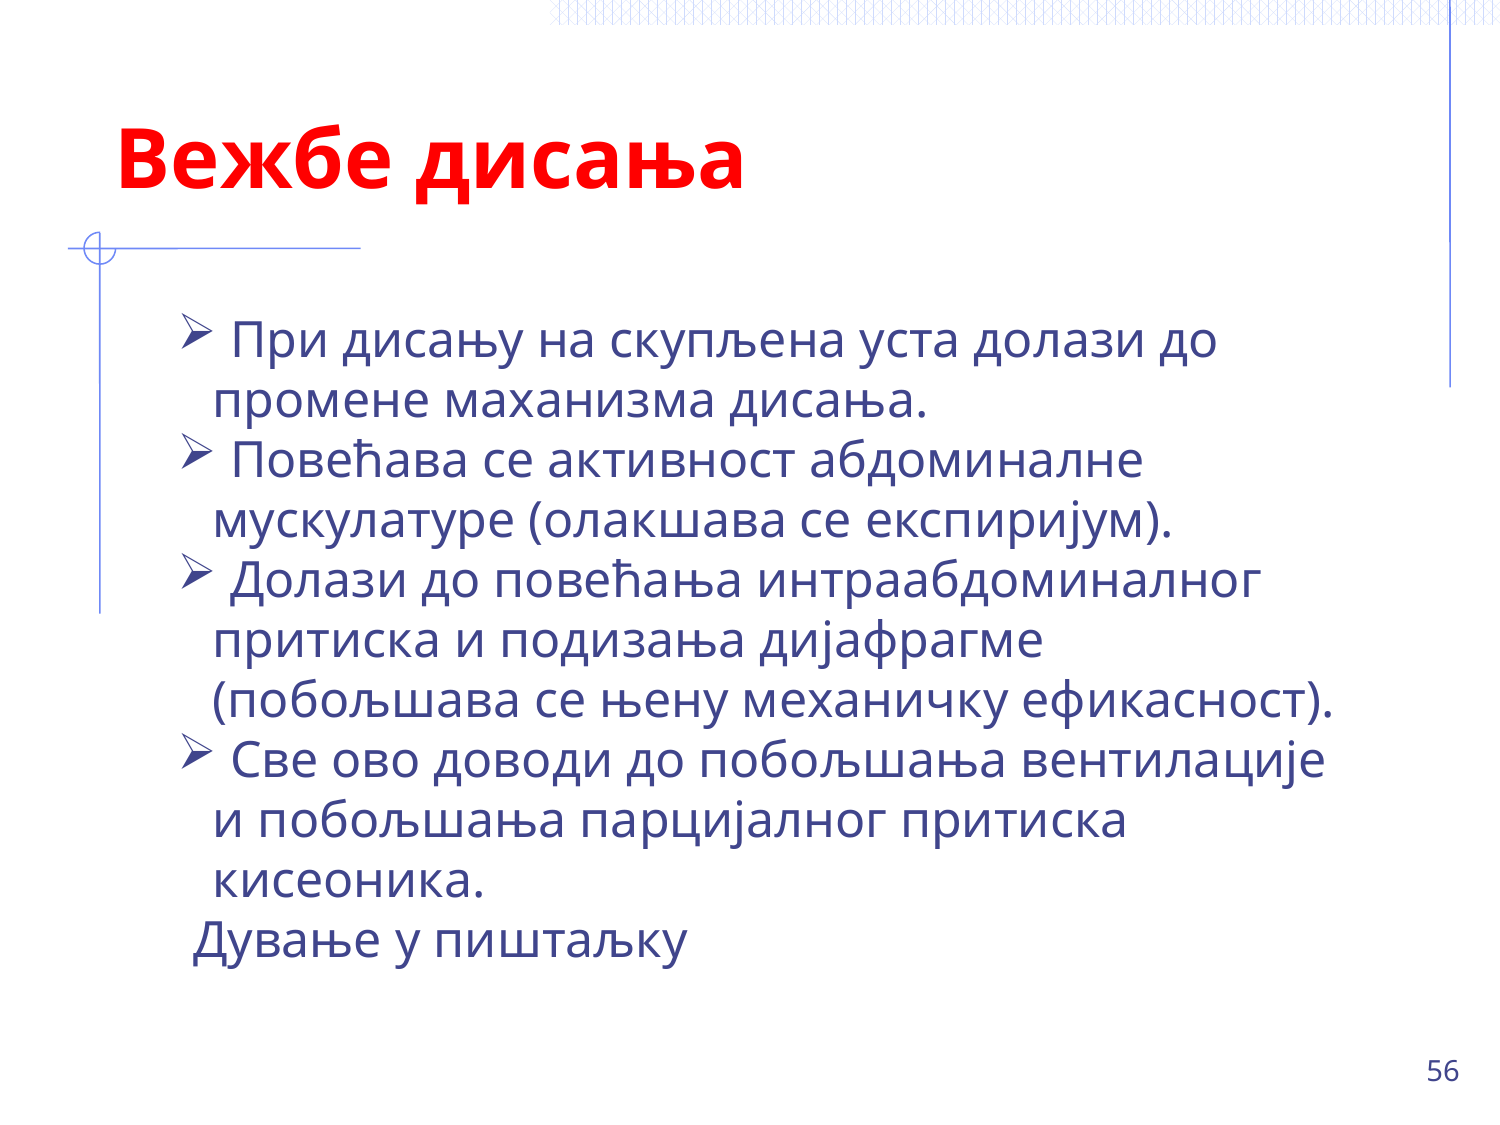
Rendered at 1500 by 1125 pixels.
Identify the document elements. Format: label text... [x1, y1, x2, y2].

text_box Дување у пиштаљку [178, 915, 703, 975]
title Вежбе дисања [99, 24, 1376, 213]
slide_number 56 [1162, 1025, 1475, 1100]
text_box При дисању на скупљена уста долази до промене маханизма дисања. Повећава се активност абдоминалне мускулатуре (олакшава се експиријум). Долази до повећања интраабдоминалног притиска и подизања дијафрагме (побољшава се њену механичку ефикасност). Све ово доводи до побољшања вентилације и побољшања парцијалног притиска кисеоника. [162, 299, 1363, 915]
